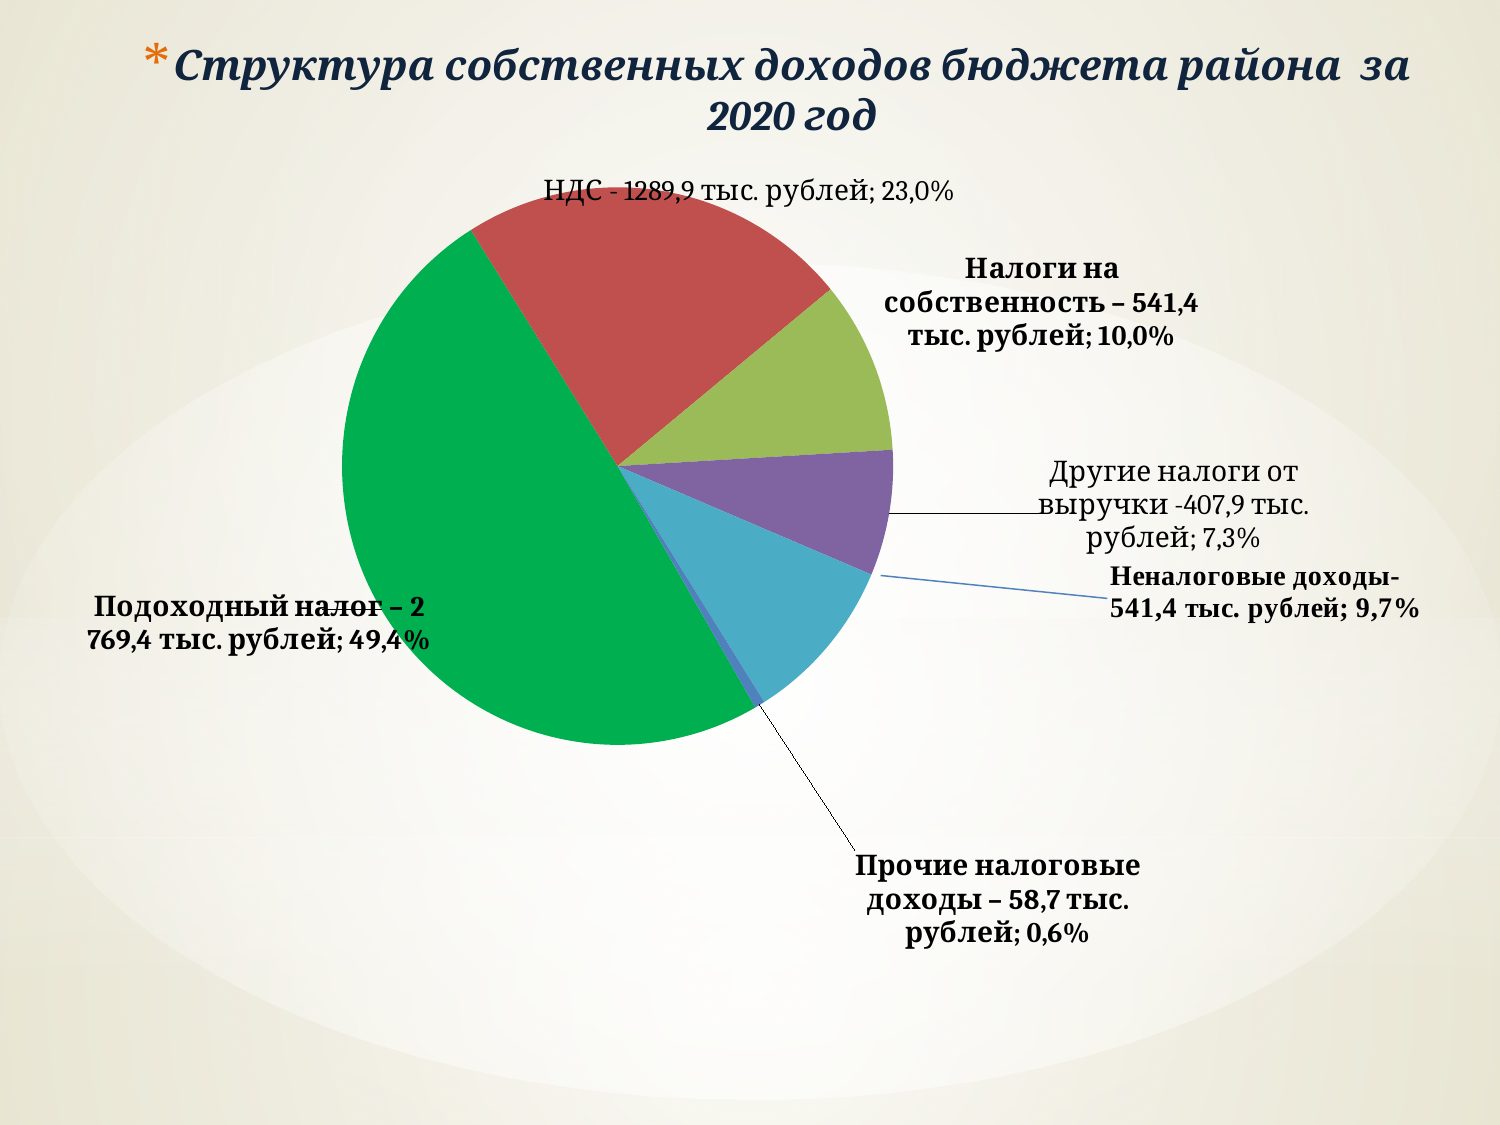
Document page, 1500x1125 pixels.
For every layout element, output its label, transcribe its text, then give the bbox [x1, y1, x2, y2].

list Структура собственных доходов бюджета района за 2020 год [88, 30, 1459, 102]
chart [29, 148, 1459, 1012]
